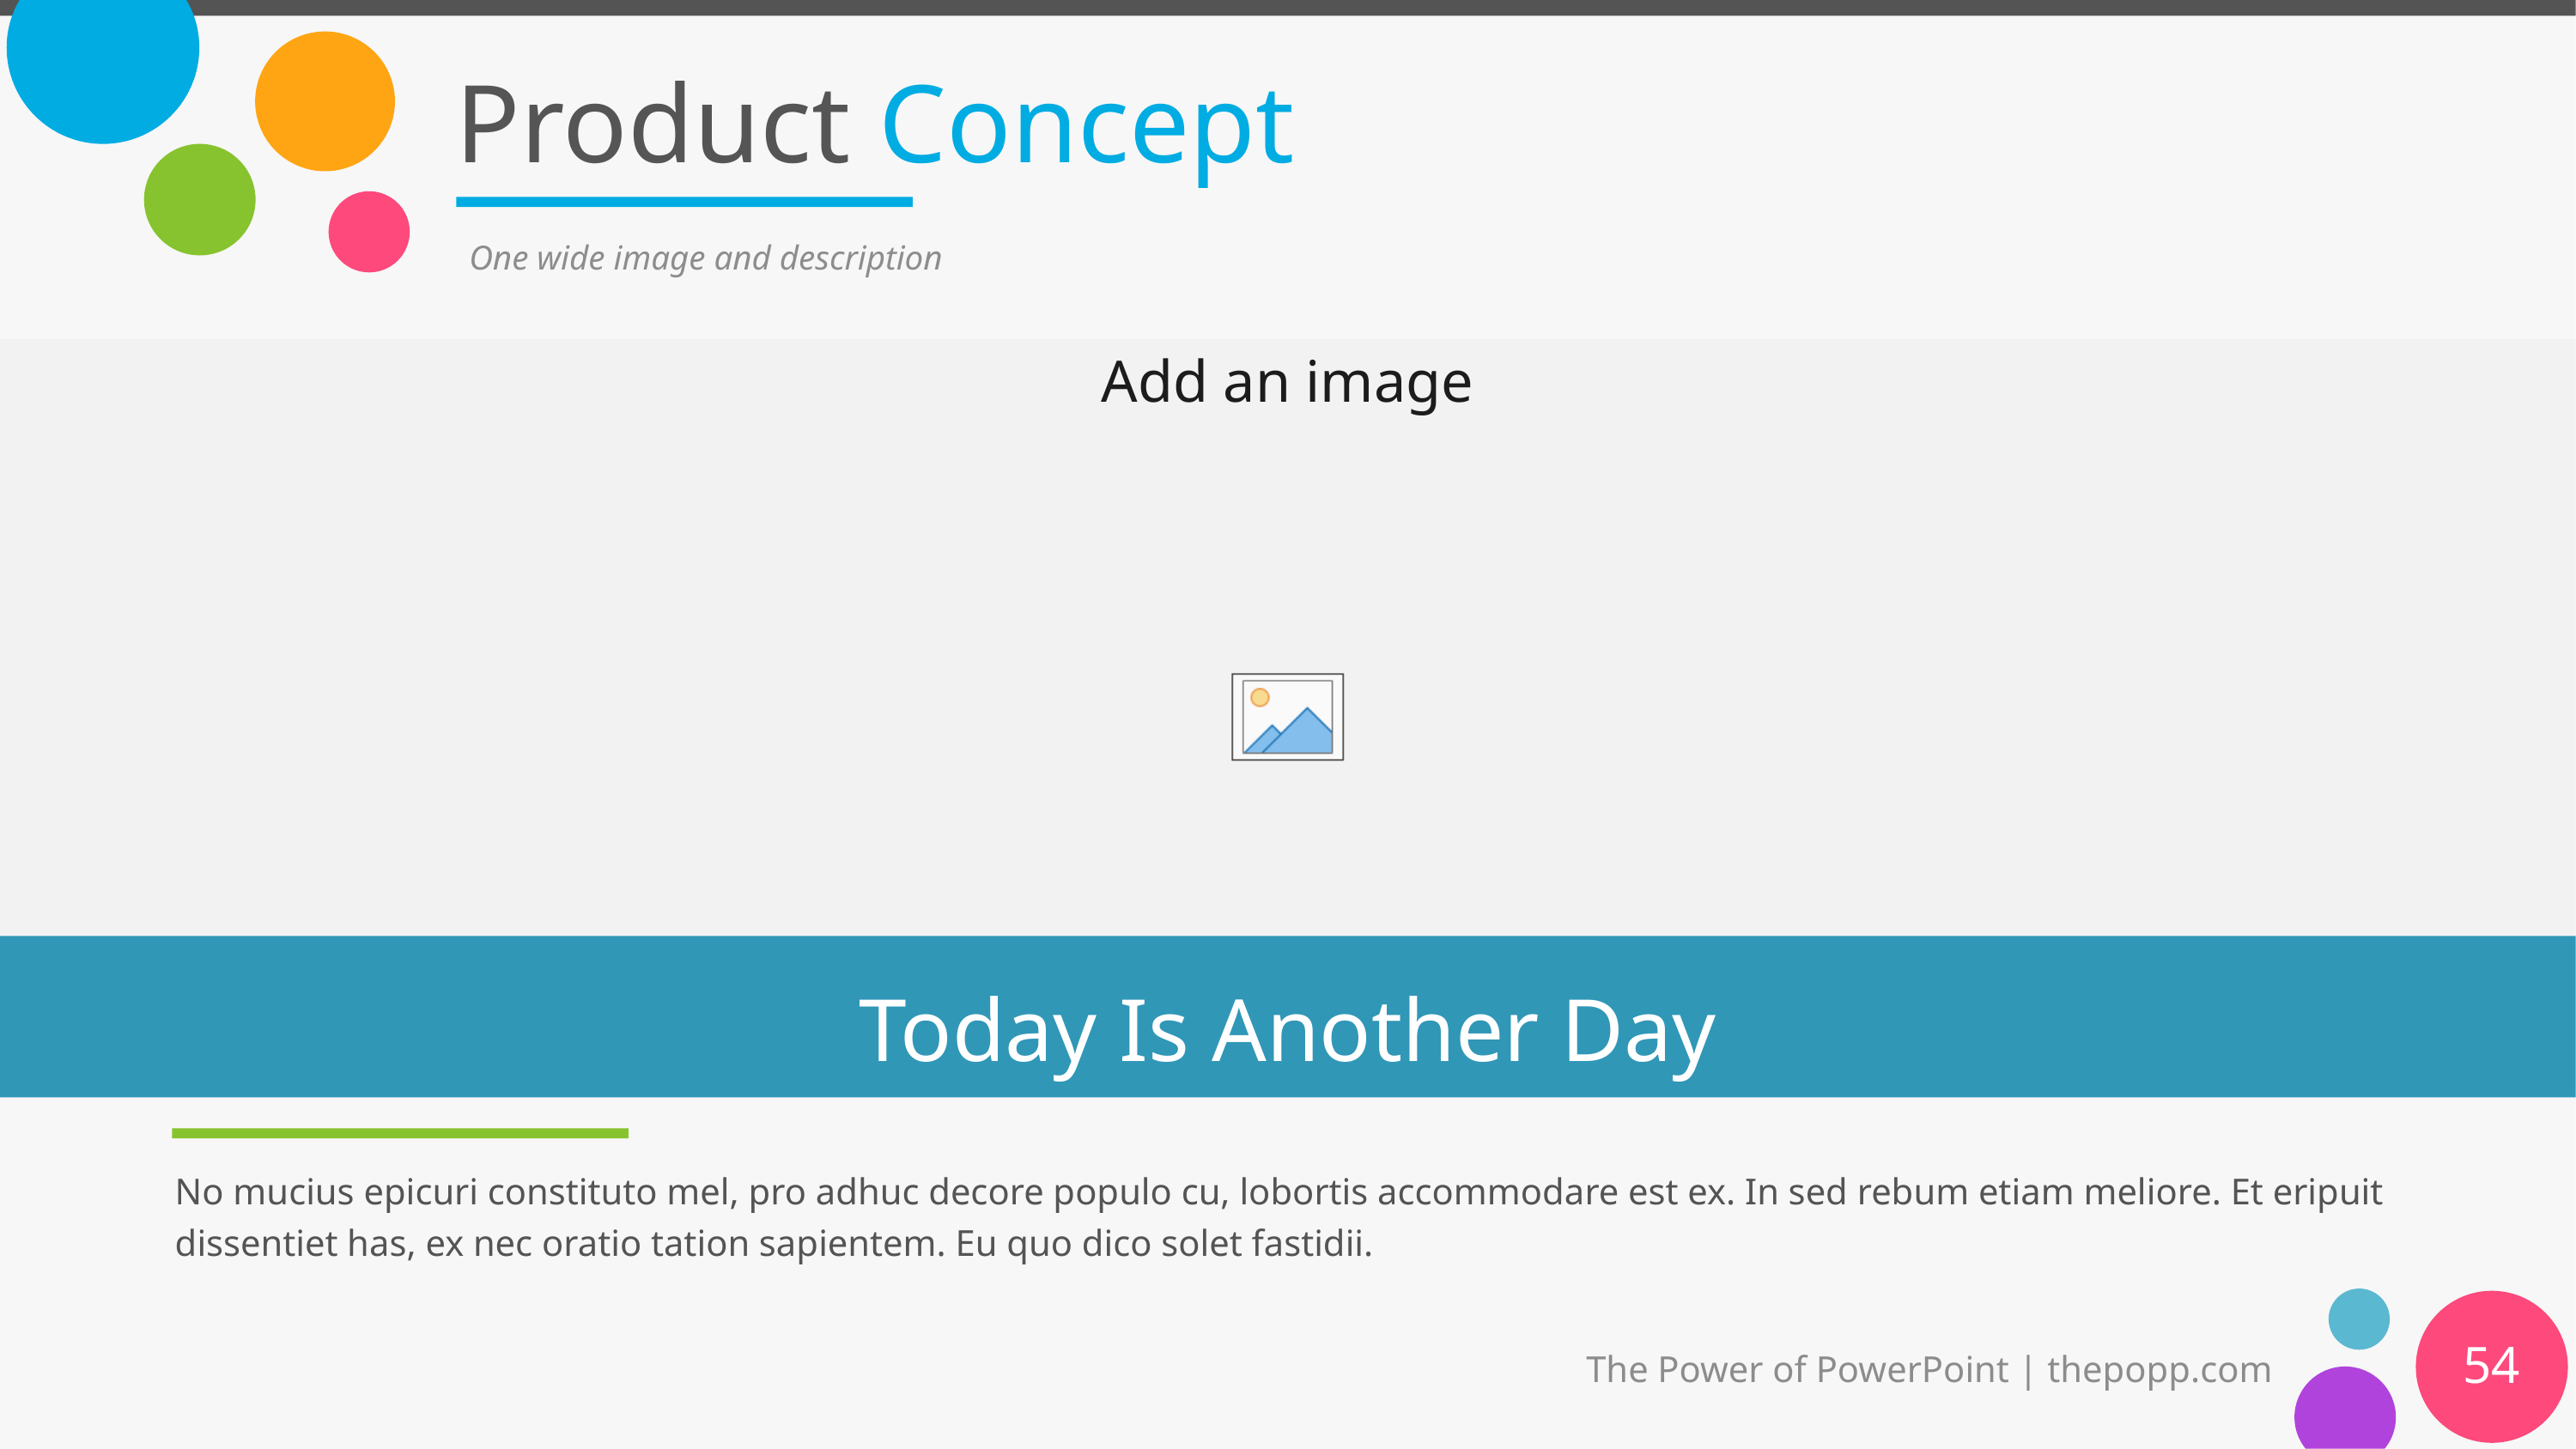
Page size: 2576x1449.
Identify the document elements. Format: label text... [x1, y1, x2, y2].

list One wide image and description [446, 217, 2465, 288]
footer The Power of PowerPoint | thepopp.com [1479, 1332, 2296, 1410]
picture [0, 338, 2576, 1096]
list No mucius epicuri constituto mel, pro adhuc decore populo cu, lobortis accommodare est ex. In sed rebum etiam meliore. Et eripuit dissentiet has, ex nec oratio tation sapientem. Eu quo dico solet fastidii. [151, 1149, 2434, 1317]
title Product Concept [433, 34, 2454, 204]
slide_number 54 [2415, 1328, 2568, 1406]
